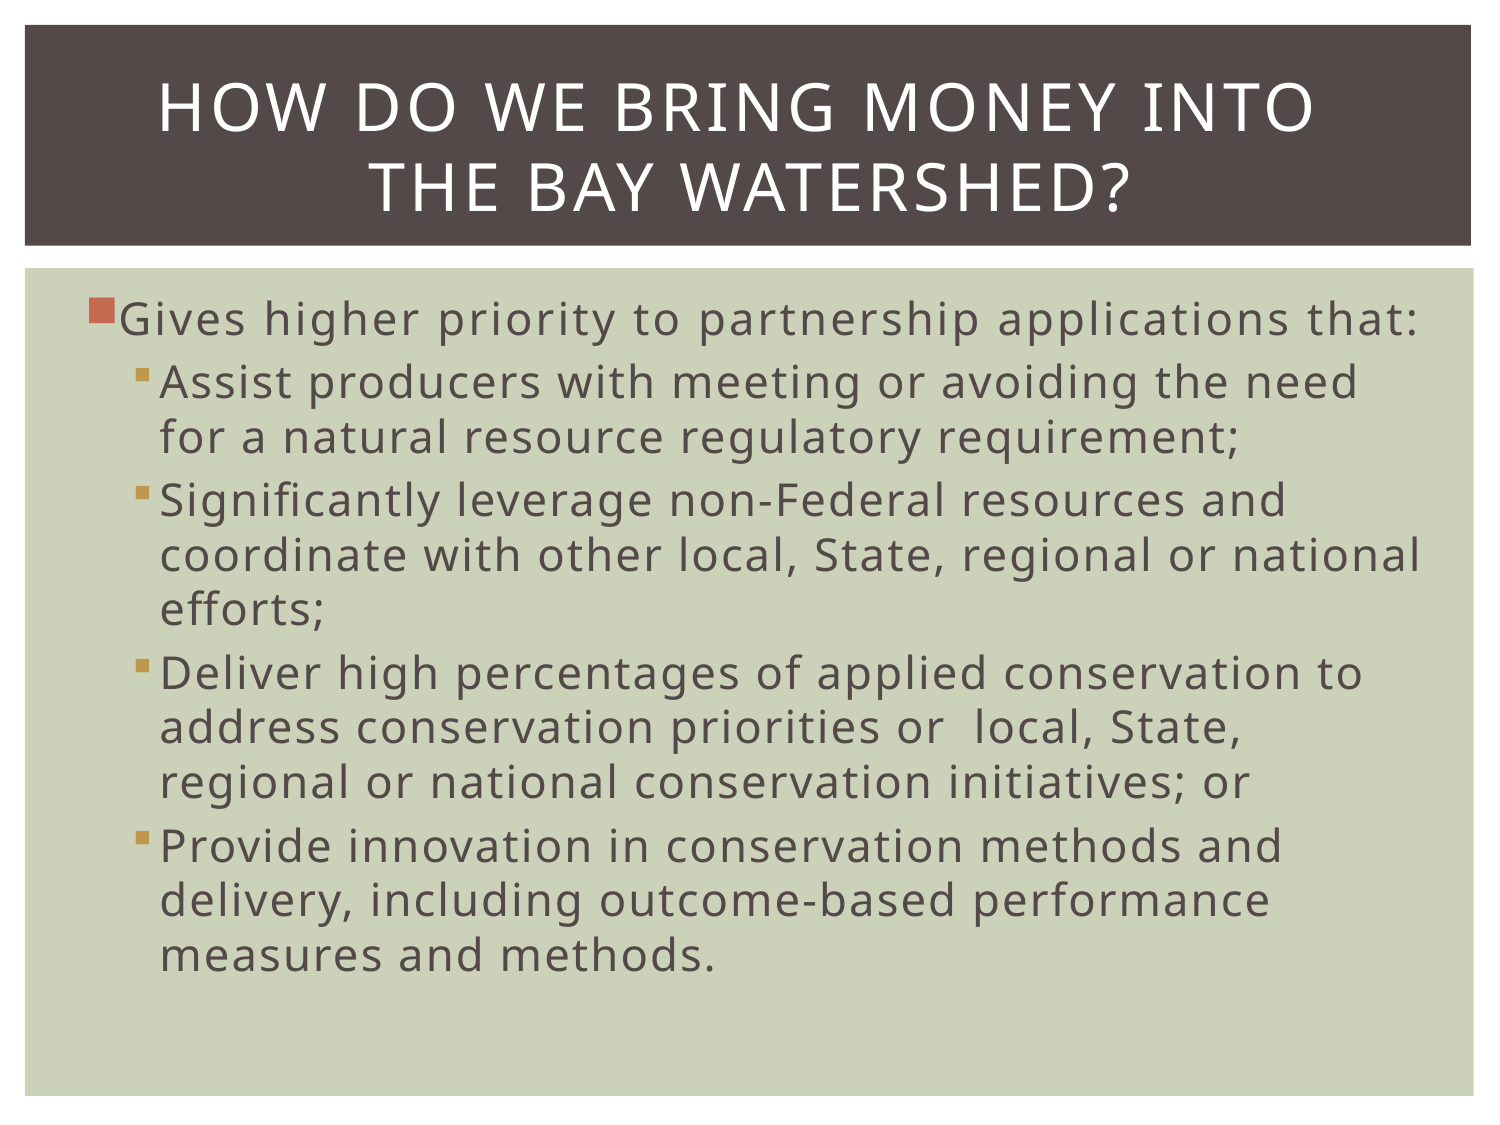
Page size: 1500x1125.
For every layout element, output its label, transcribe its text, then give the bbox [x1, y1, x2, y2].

list Gives higher priority to partnership applications that: Assist producers with meeting or avoiding the need for a natural resource regulatory requirement; Significantly leverage non-Federal resources and coordinate with other local, State, regional or national efforts; Deliver high percentages of applied conservation to address conservation priorities or local, State, regional or national conservation initiatives; or Provide innovation in conservation methods and delivery, including outcome-based performance measures and methods. [62, 281, 1442, 1005]
title How DO WE BRING MONEY INTO THE BAY WATERSHED? [62, 58, 1438, 232]
